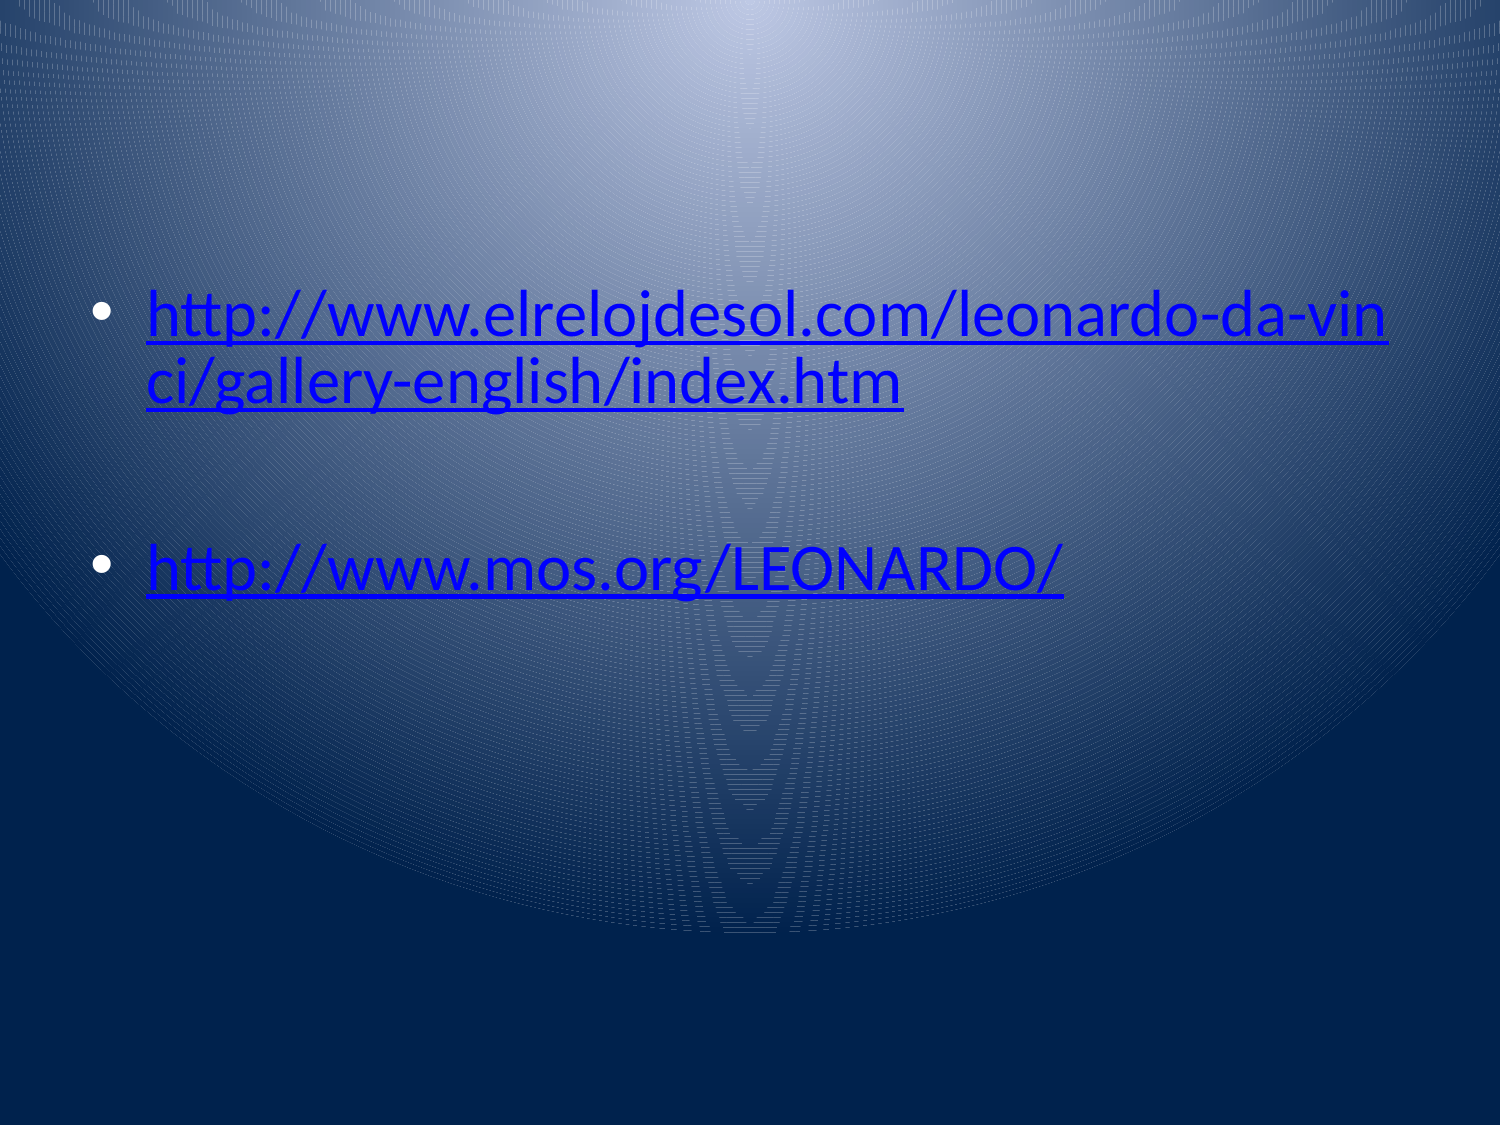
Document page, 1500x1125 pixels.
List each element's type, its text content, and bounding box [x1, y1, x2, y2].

list http://www.elrelojdesol.com/leonardo-da-vinci/gallery-english/index.htm http://www.mos.org/LEONARDO/ [75, 262, 1425, 1005]
